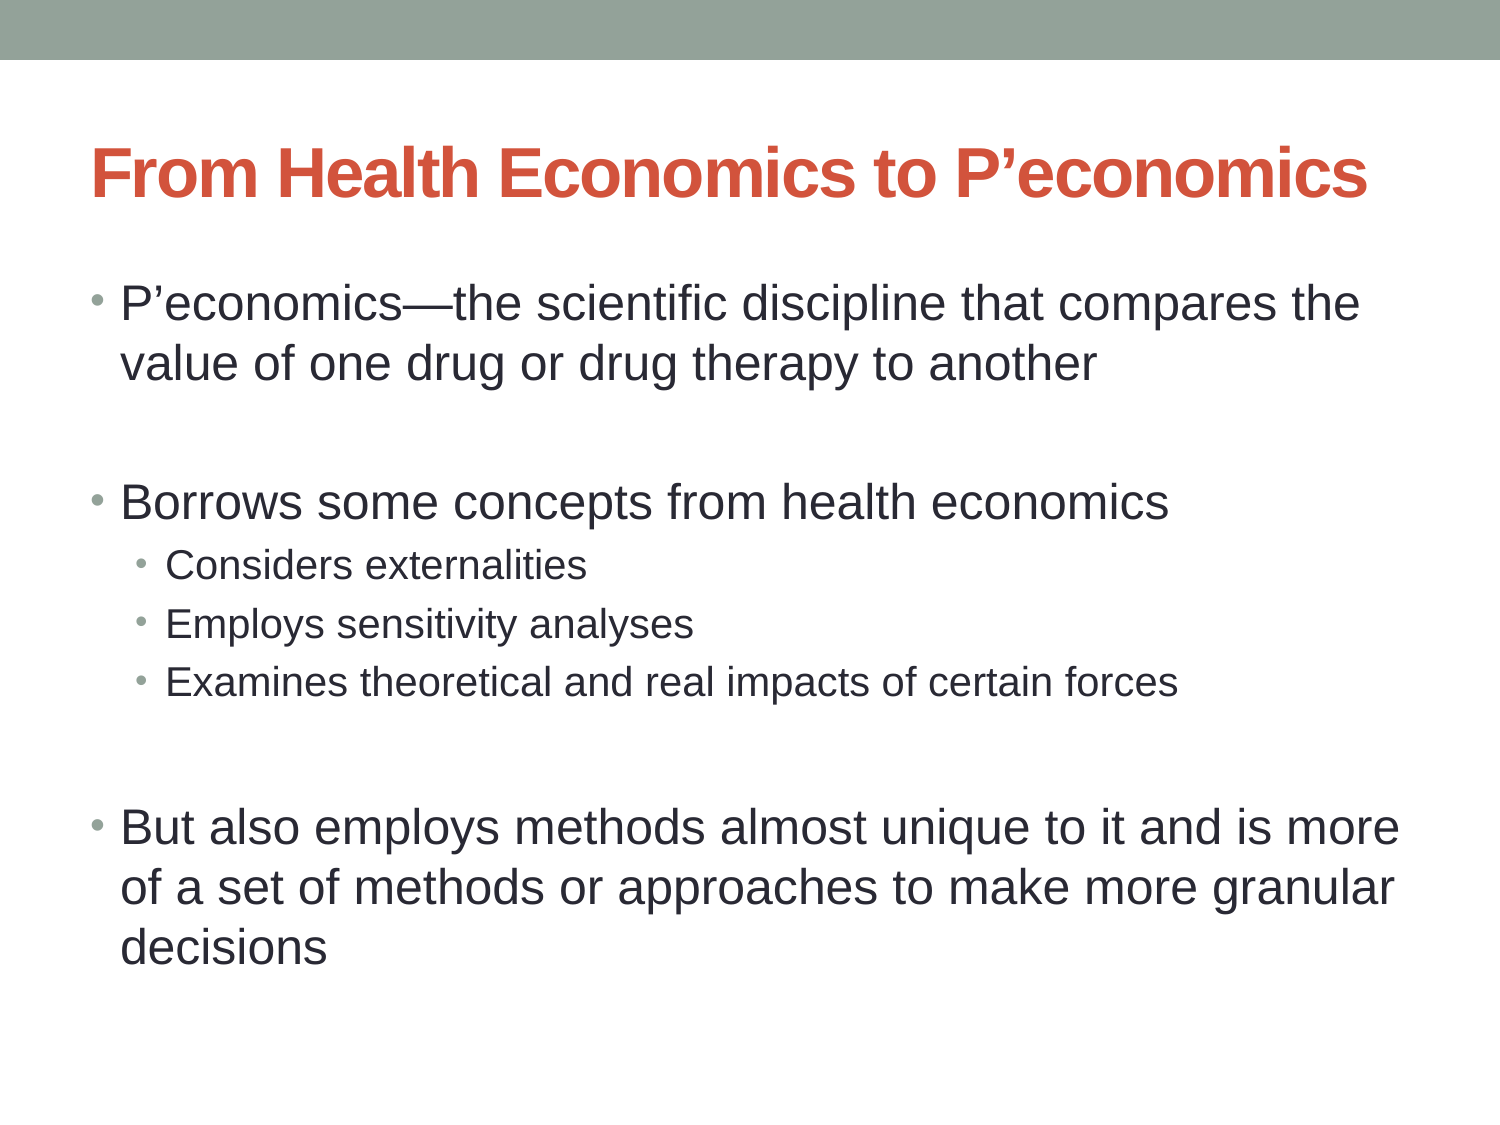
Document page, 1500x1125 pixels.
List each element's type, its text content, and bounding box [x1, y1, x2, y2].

title From Health Economics to P’economics [75, 87, 1425, 250]
list P’economics—the scientific discipline that compares the value of one drug or drug therapy to another Borrows some concepts from health economics Considers externalities Employs sensitivity analyses Examines theoretical and real impacts of certain forces But also employs methods almost unique to it and is more of a set of methods or approaches to make more granular decisions [75, 262, 1425, 1063]
